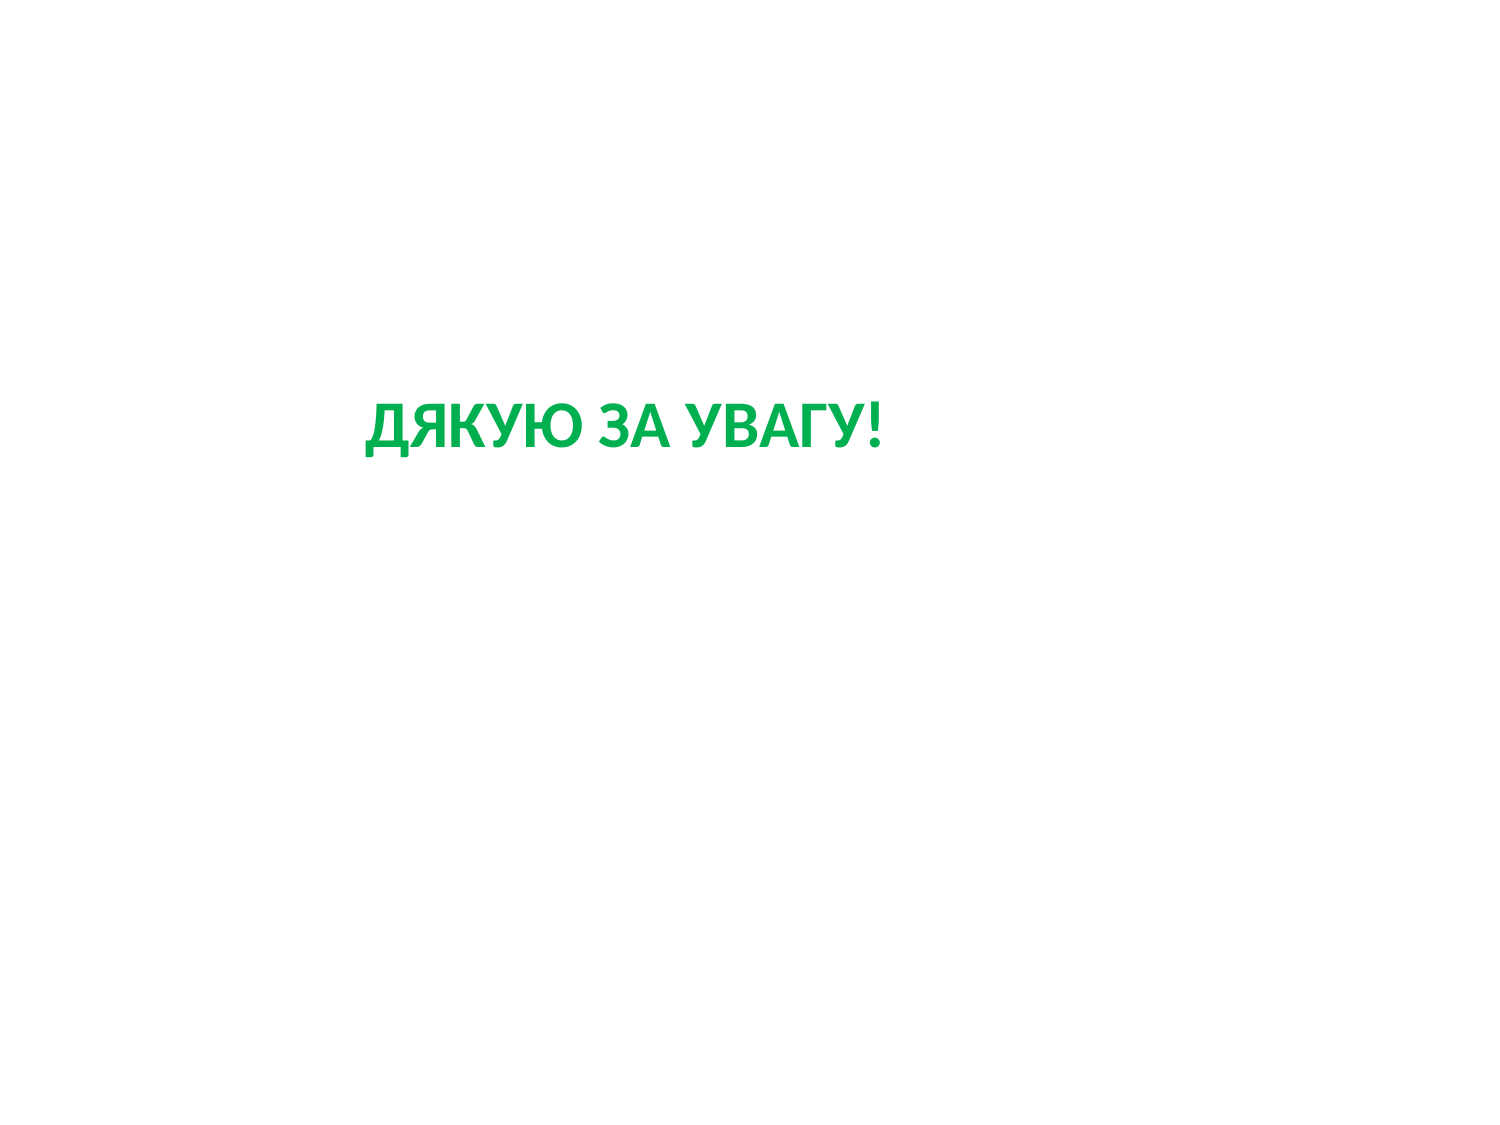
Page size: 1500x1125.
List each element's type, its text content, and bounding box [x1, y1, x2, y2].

text_box ДЯКУЮ ЗА УВАГУ! [350, 373, 902, 469]
